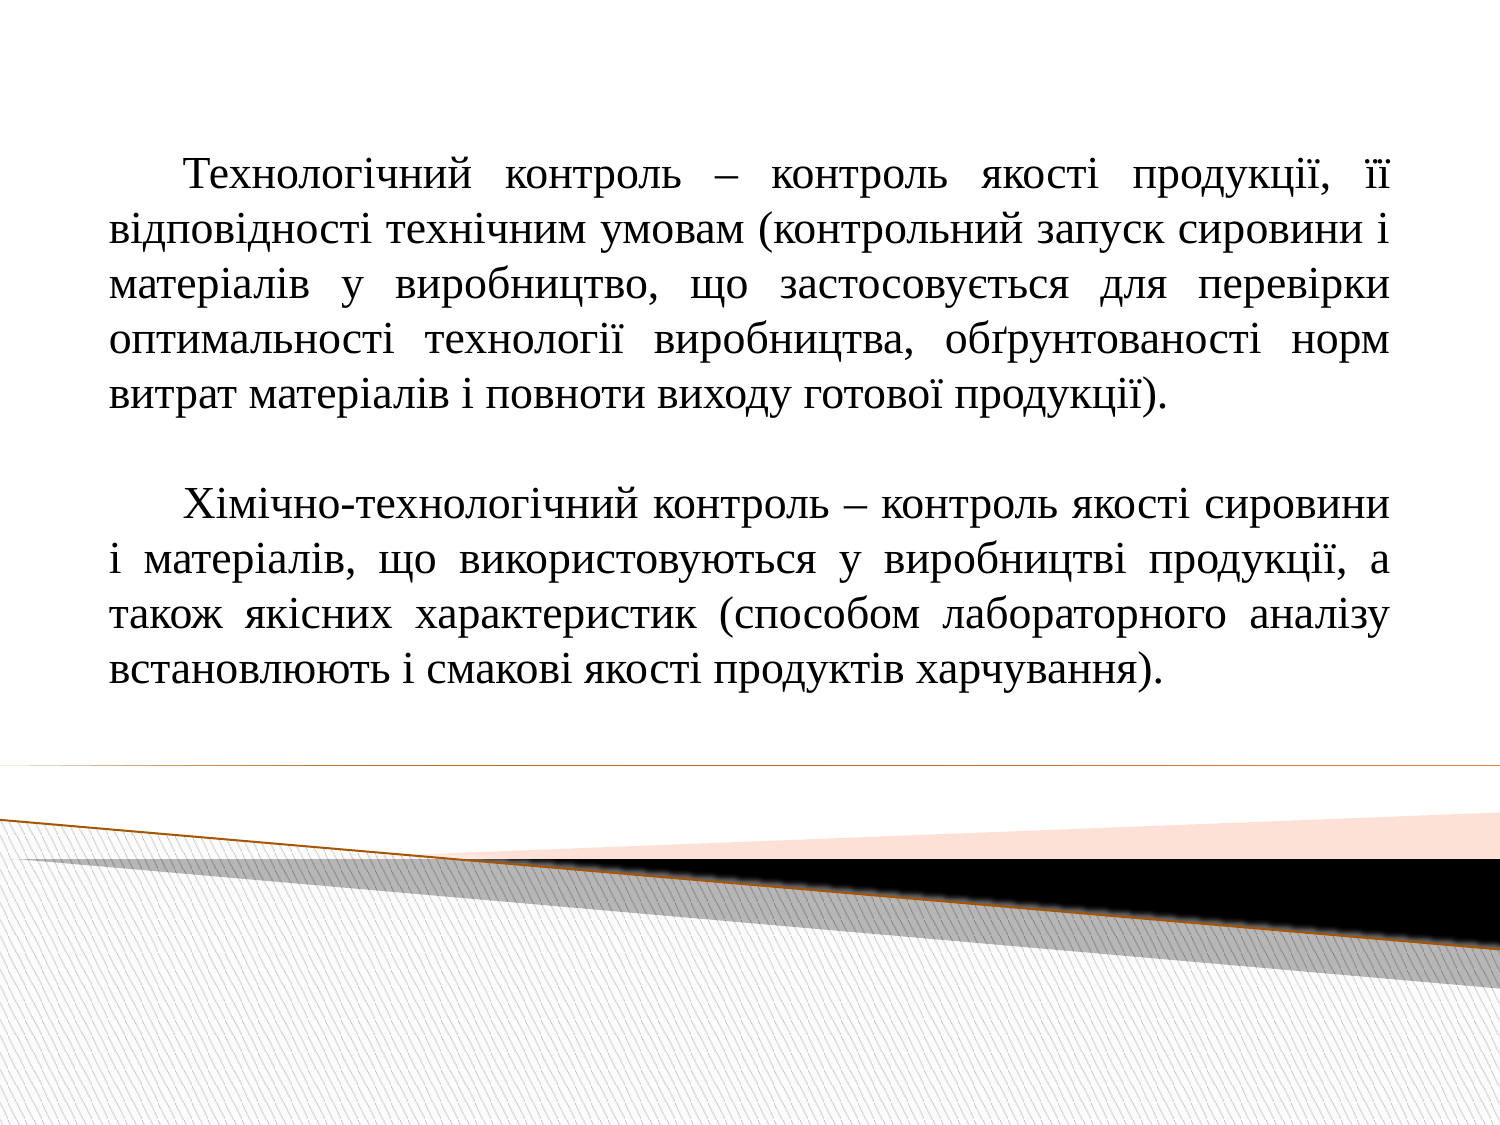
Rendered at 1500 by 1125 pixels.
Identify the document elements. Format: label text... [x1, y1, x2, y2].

text_box Технологічний контроль – контроль якості продукції, її відповідності технічним умовам (контрольний запуск сировини і матеріалів у виробництво, що застосовується для перевірки оптимальності технології виробництва, обґрунтованості норм витрат матеріалів і повноти виходу готової продукції). Хімічно-технологічний контроль – контроль якості сировини і матеріалів, що використовуються у виробництві продукції, а також якісних характеристик (способом лабораторного аналізу встановлюють і смакові якості продуктів харчування). [93, 135, 1407, 701]
